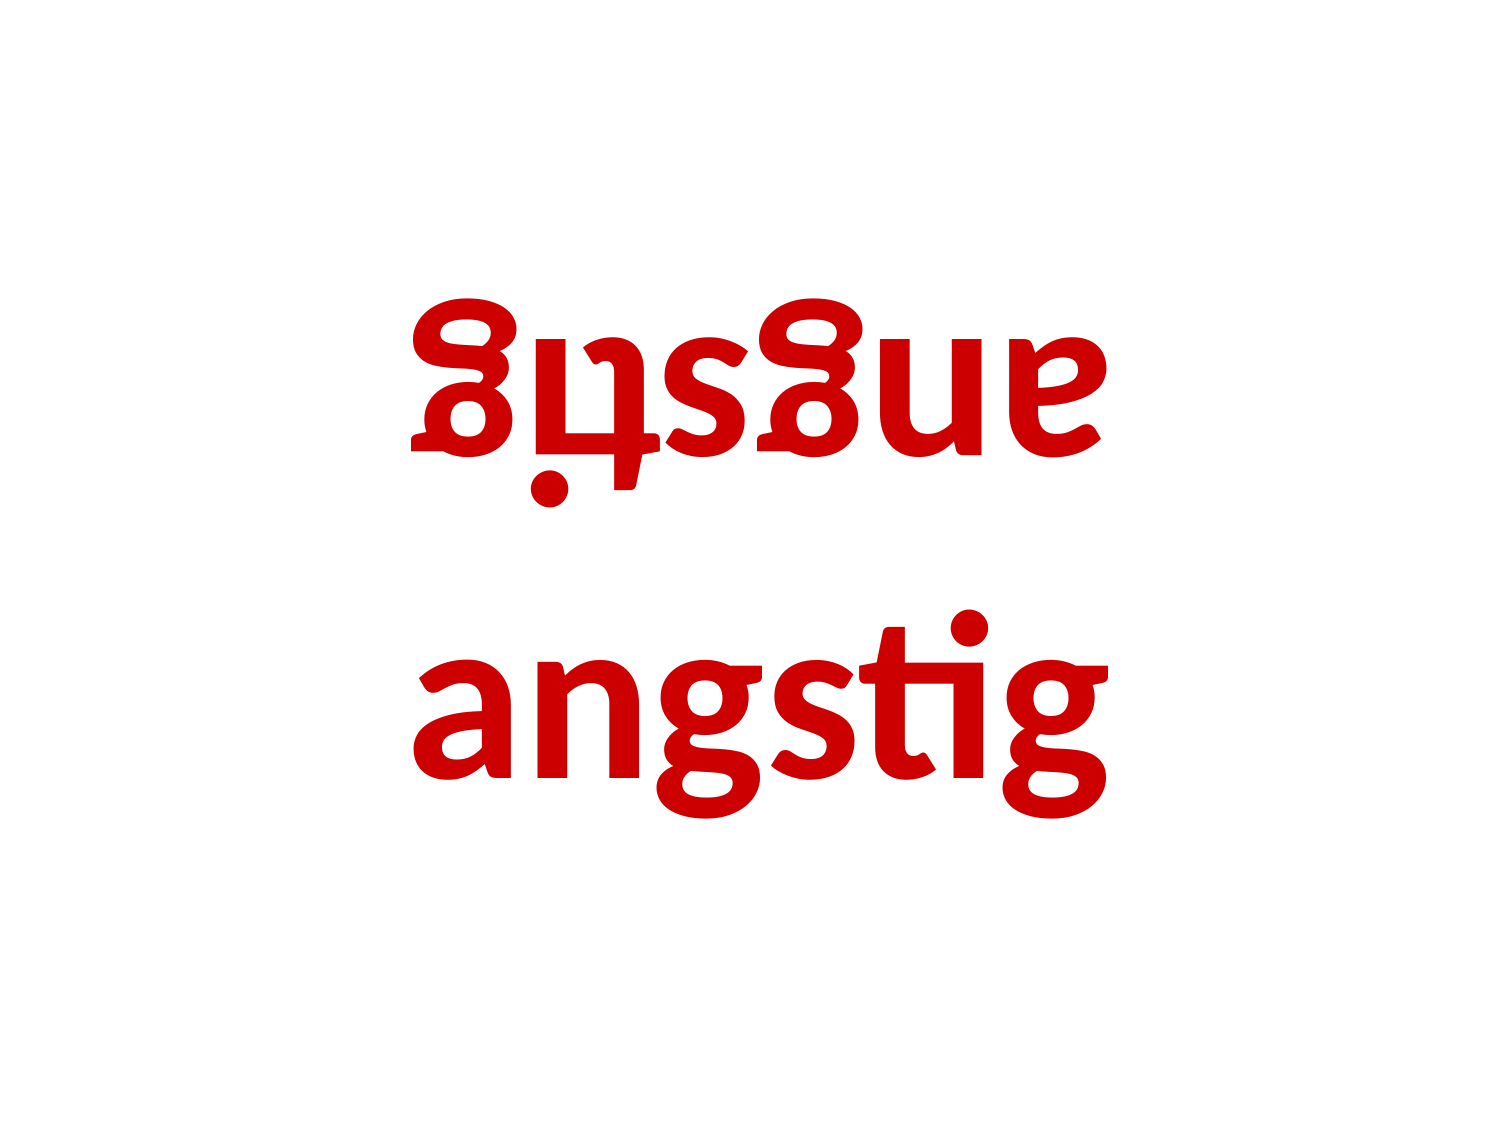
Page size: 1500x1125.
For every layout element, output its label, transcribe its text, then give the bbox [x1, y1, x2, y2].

title angstig [120, 562, 1396, 804]
text_box angstig [124, 314, 1400, 556]
